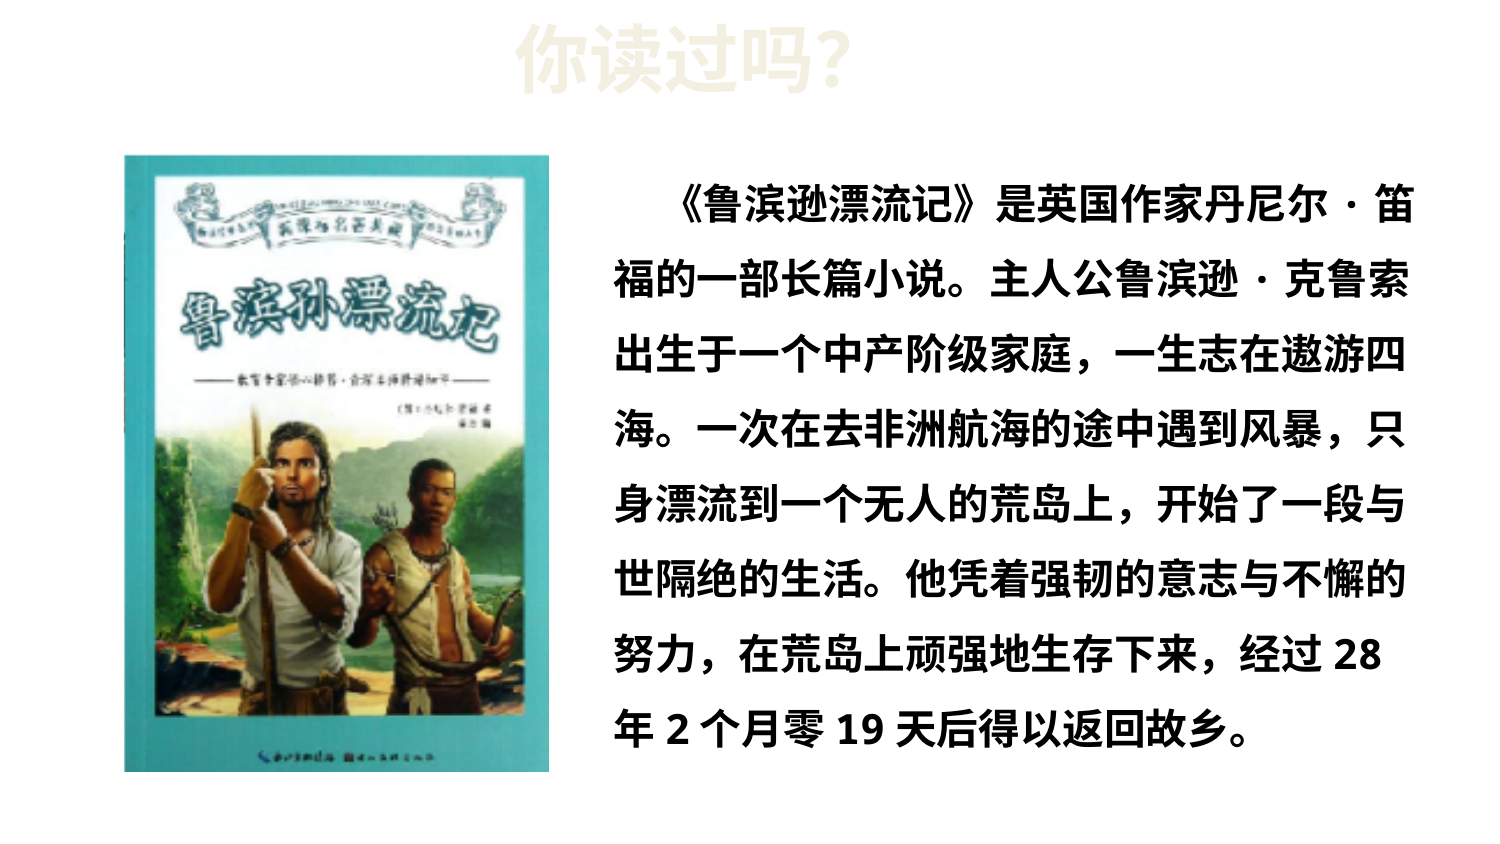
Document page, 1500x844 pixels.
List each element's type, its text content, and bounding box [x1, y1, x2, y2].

text_box 《鲁滨逊漂流记》是英国作家丹尼尔·笛福的一部长篇小说。主人公鲁滨逊·克鲁索出生于一个中产阶级家庭，一生志在遨游四海。一次在去非洲航海的途中遇到风暴，只身漂流到一个无人的荒岛上，开始了一段与世隔绝的生活。他凭着强韧的意志与不懈的努力，在荒岛上顽强地生存下来，经过28年2个月零19天后得以返回故乡。 [598, 145, 1447, 836]
picture [123, 154, 559, 777]
text_box 你读过吗？ [500, 4, 905, 110]
